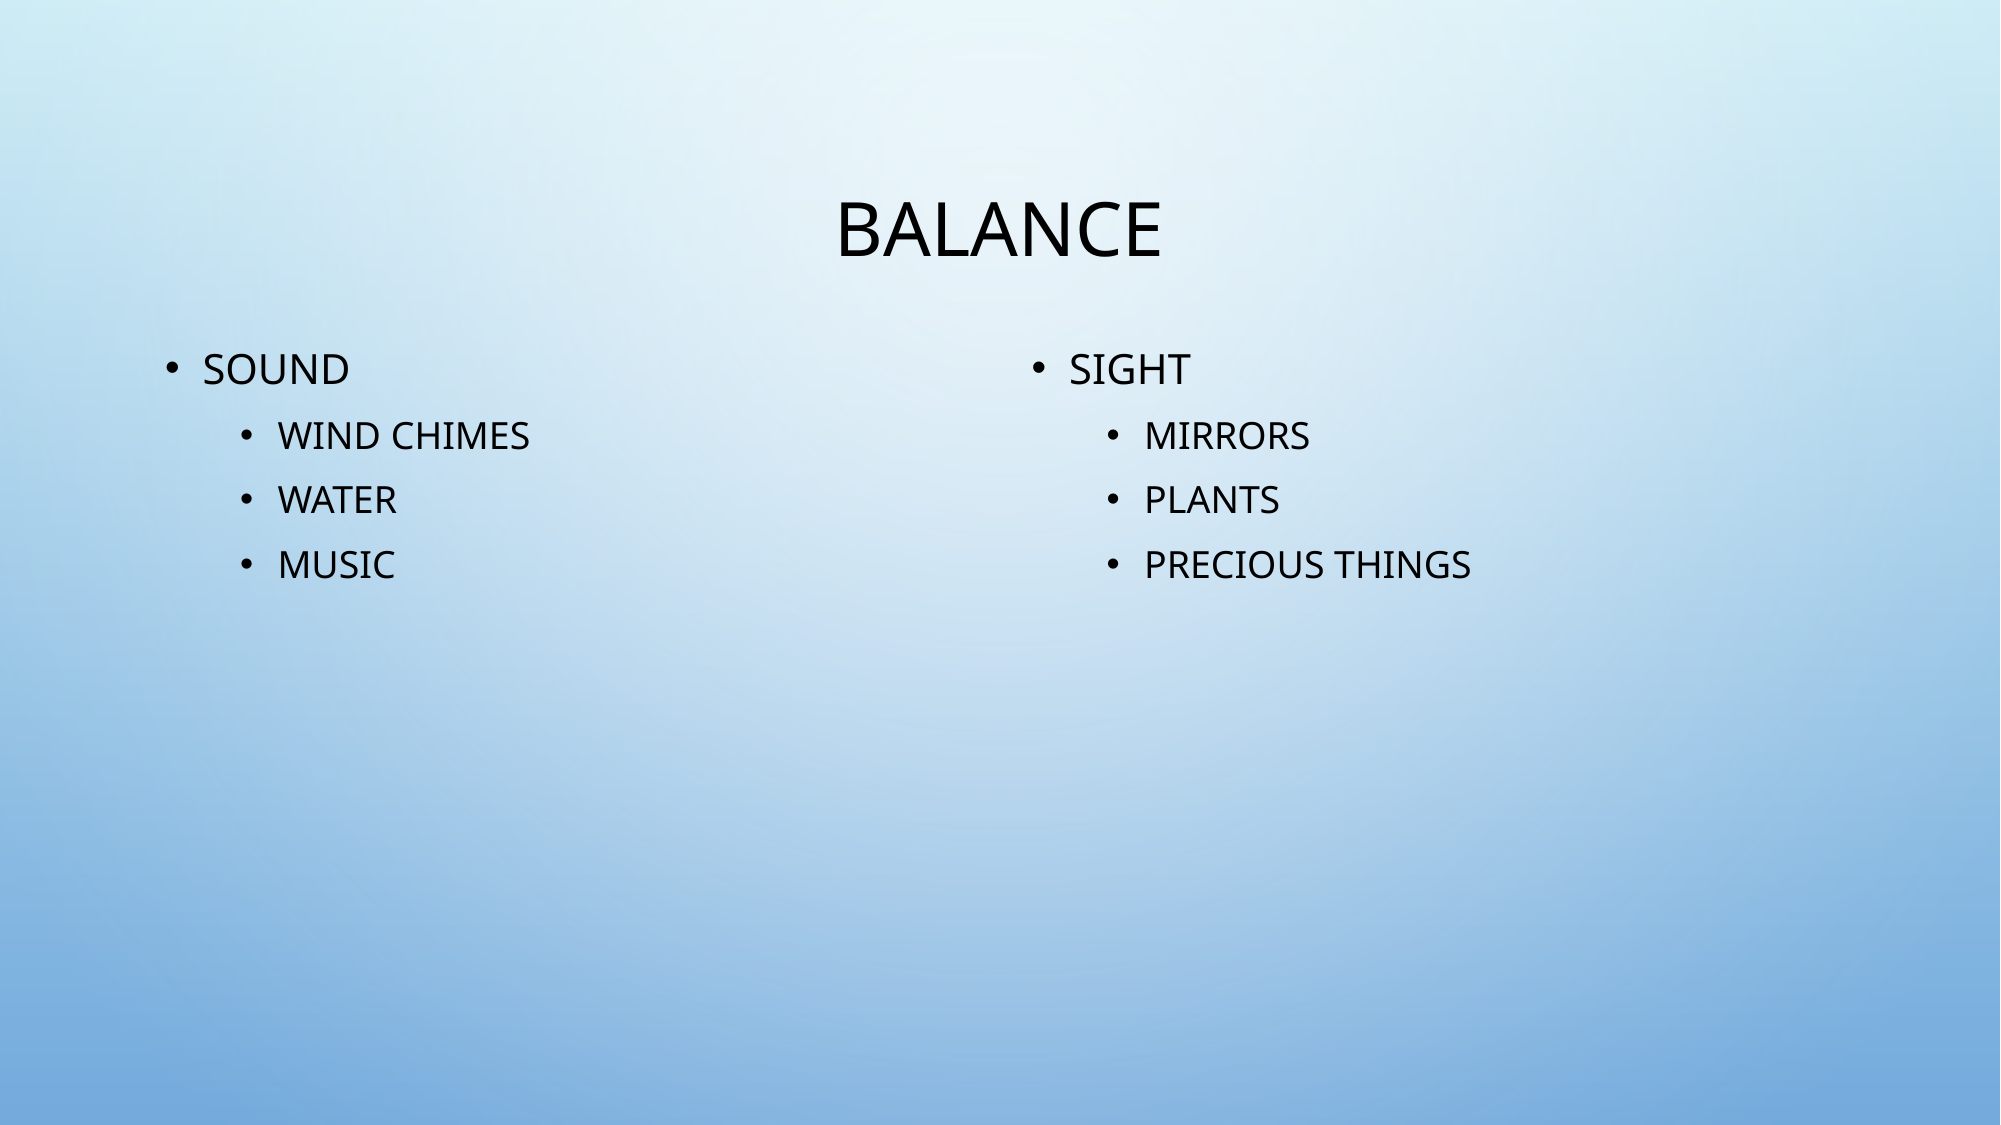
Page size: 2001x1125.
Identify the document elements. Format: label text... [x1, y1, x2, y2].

list Sight Mirrors Plants Precious things [1016, 324, 1850, 1000]
list Sound Wind chimes Water Music [150, 324, 984, 1000]
title Balance [149, 101, 1851, 364]
